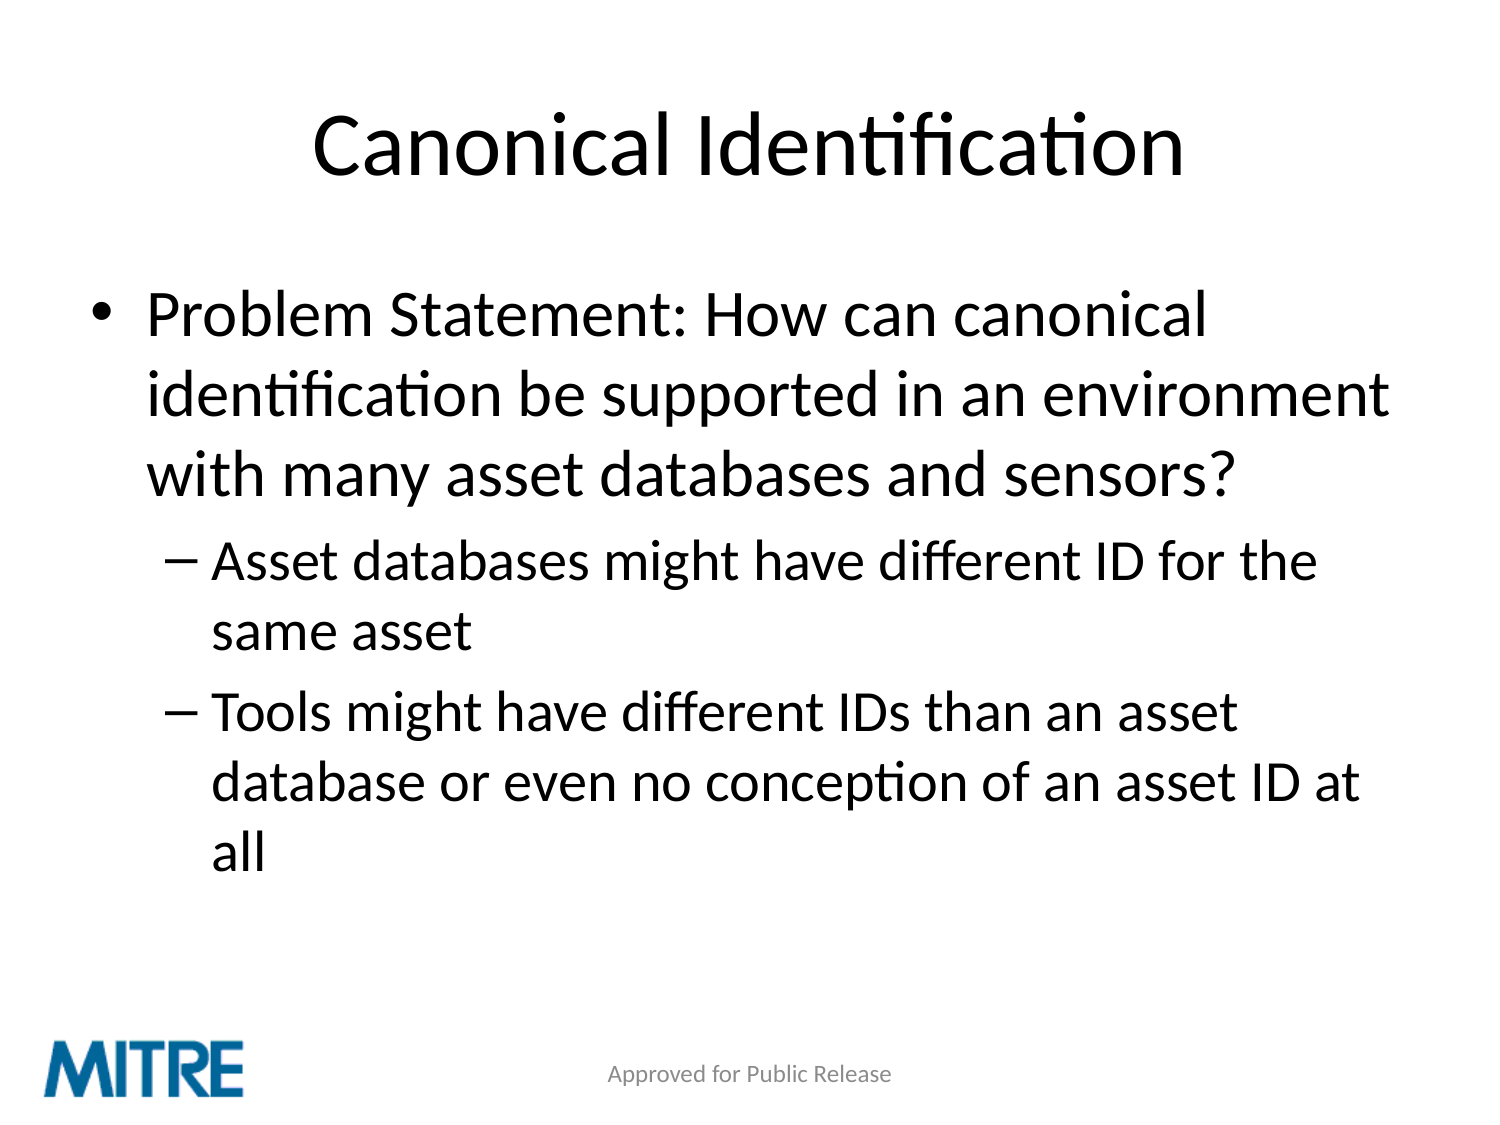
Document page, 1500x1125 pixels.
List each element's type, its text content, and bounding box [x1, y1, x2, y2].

picture [37, 1033, 250, 1103]
footer Approved for Public Release [512, 1042, 988, 1103]
title Canonical Identification [75, 45, 1425, 233]
list Problem Statement: How can canonical identification be supported in an environment with many asset databases and sensors? Asset databases might have different ID for the same asset Tools might have different IDs than an asset database or even no conception of an asset ID at all [75, 262, 1425, 1005]
